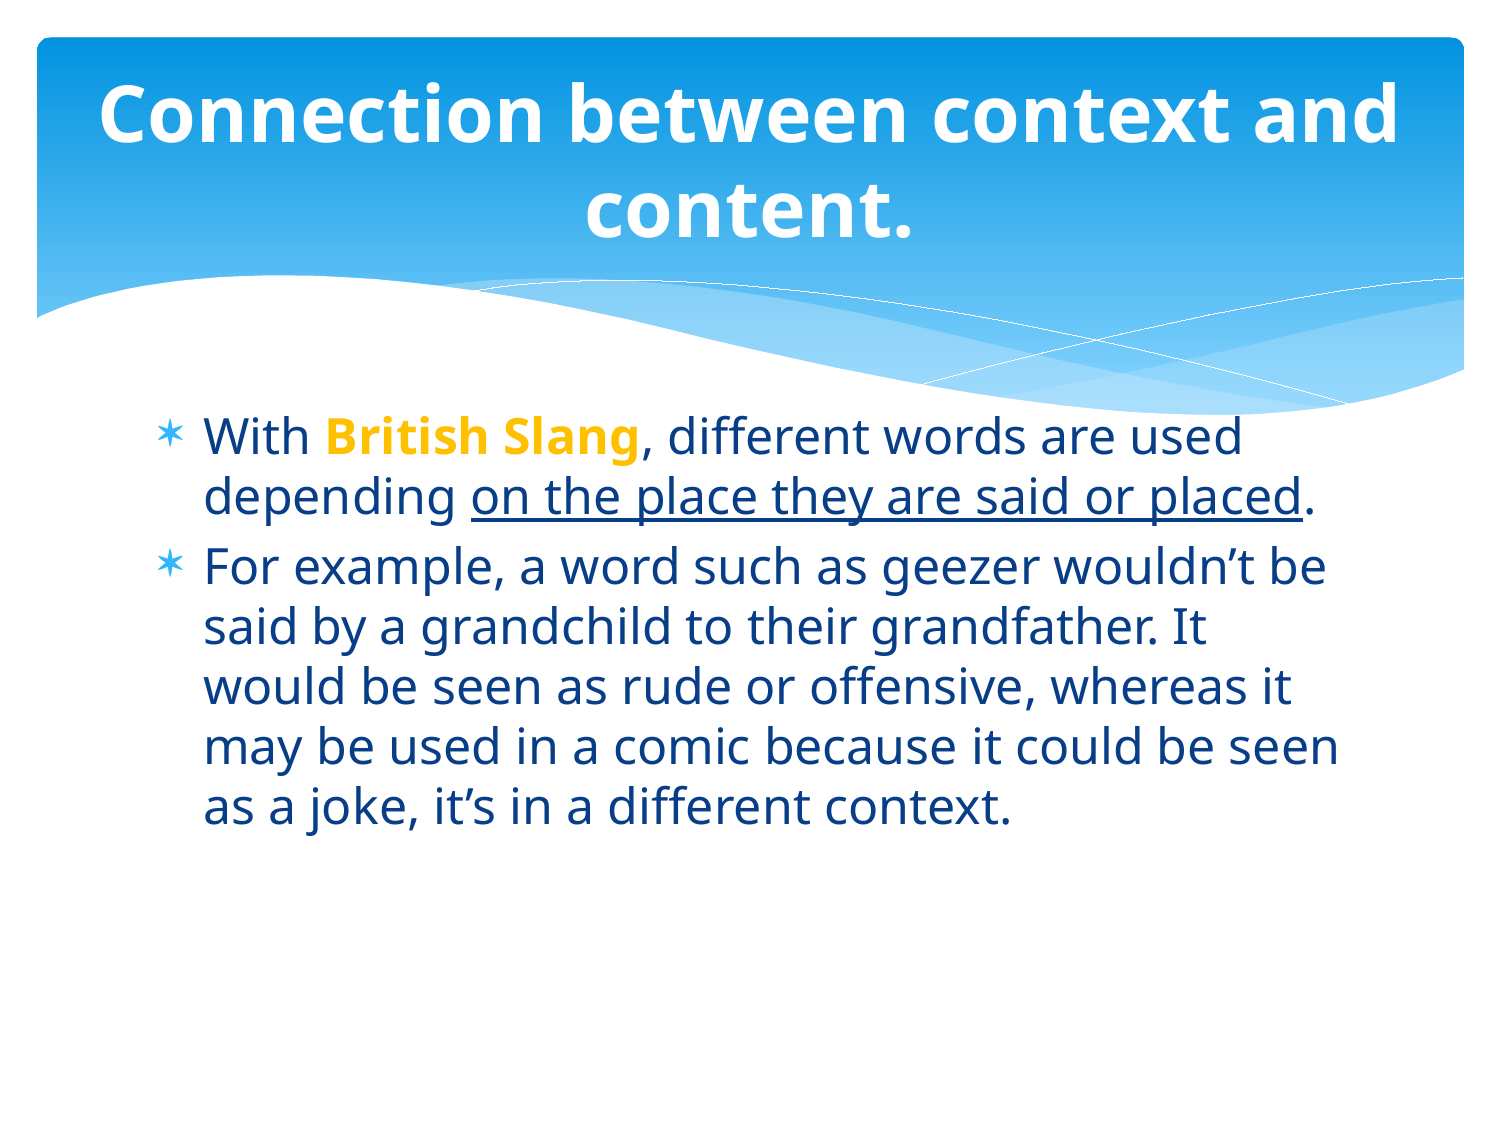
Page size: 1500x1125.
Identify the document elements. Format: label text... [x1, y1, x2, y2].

list With British Slang, different words are used depending on the place they are said or placed. For example, a word such as geezer wouldn’t be said by a grandchild to their grandfather. It would be seen as rude or offensive, whereas it may be used in a comic because it could be seen as a joke, it’s in a different context. [143, 397, 1359, 1005]
title Connection between context and content. [75, 55, 1425, 261]
